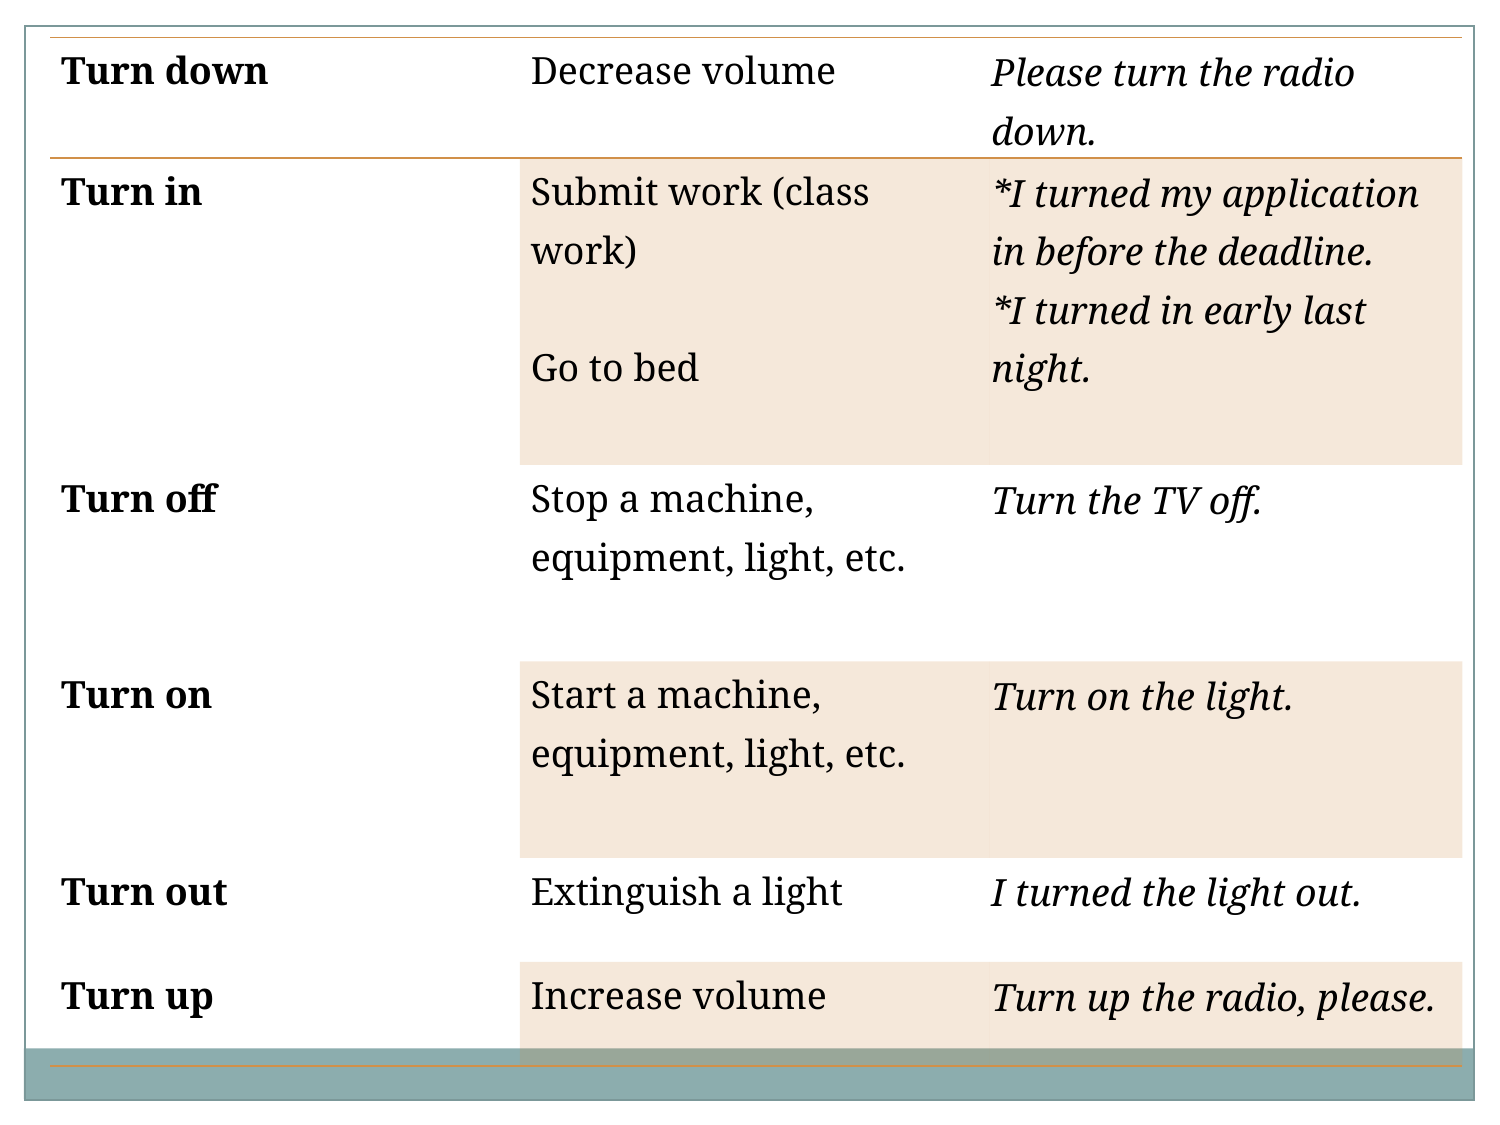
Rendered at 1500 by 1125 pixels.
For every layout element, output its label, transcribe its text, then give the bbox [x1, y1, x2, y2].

table_cell Stop a machine, equipment, light, etc. [520, 465, 990, 661]
table_header Turn down [50, 38, 520, 157]
table_cell *I turned my application in before the deadline. *I turned in early last night. [990, 159, 1462, 465]
table_header Decrease volume [520, 38, 990, 157]
table_cell Turn the TV off. [990, 465, 1462, 661]
table_cell Turn out [50, 858, 520, 962]
table_cell Turn up the radio, please. [990, 962, 1462, 1065]
table_cell Turn on the light. [990, 661, 1462, 858]
table_cell Increase volume [520, 962, 990, 1065]
table_cell Turn in [50, 159, 520, 465]
table_cell I turned the light out. [990, 858, 1462, 962]
table_cell Start a machine, equipment, light, etc. [520, 661, 990, 858]
table_cell Extinguish a light [520, 858, 990, 962]
table_cell Turn on [50, 661, 520, 858]
table_header Please turn the radio down. [990, 38, 1462, 157]
table_cell Turn off [50, 465, 520, 661]
table_cell Submit work (class work) Go to bed [520, 159, 990, 465]
table_cell Turn up [50, 962, 520, 1065]
